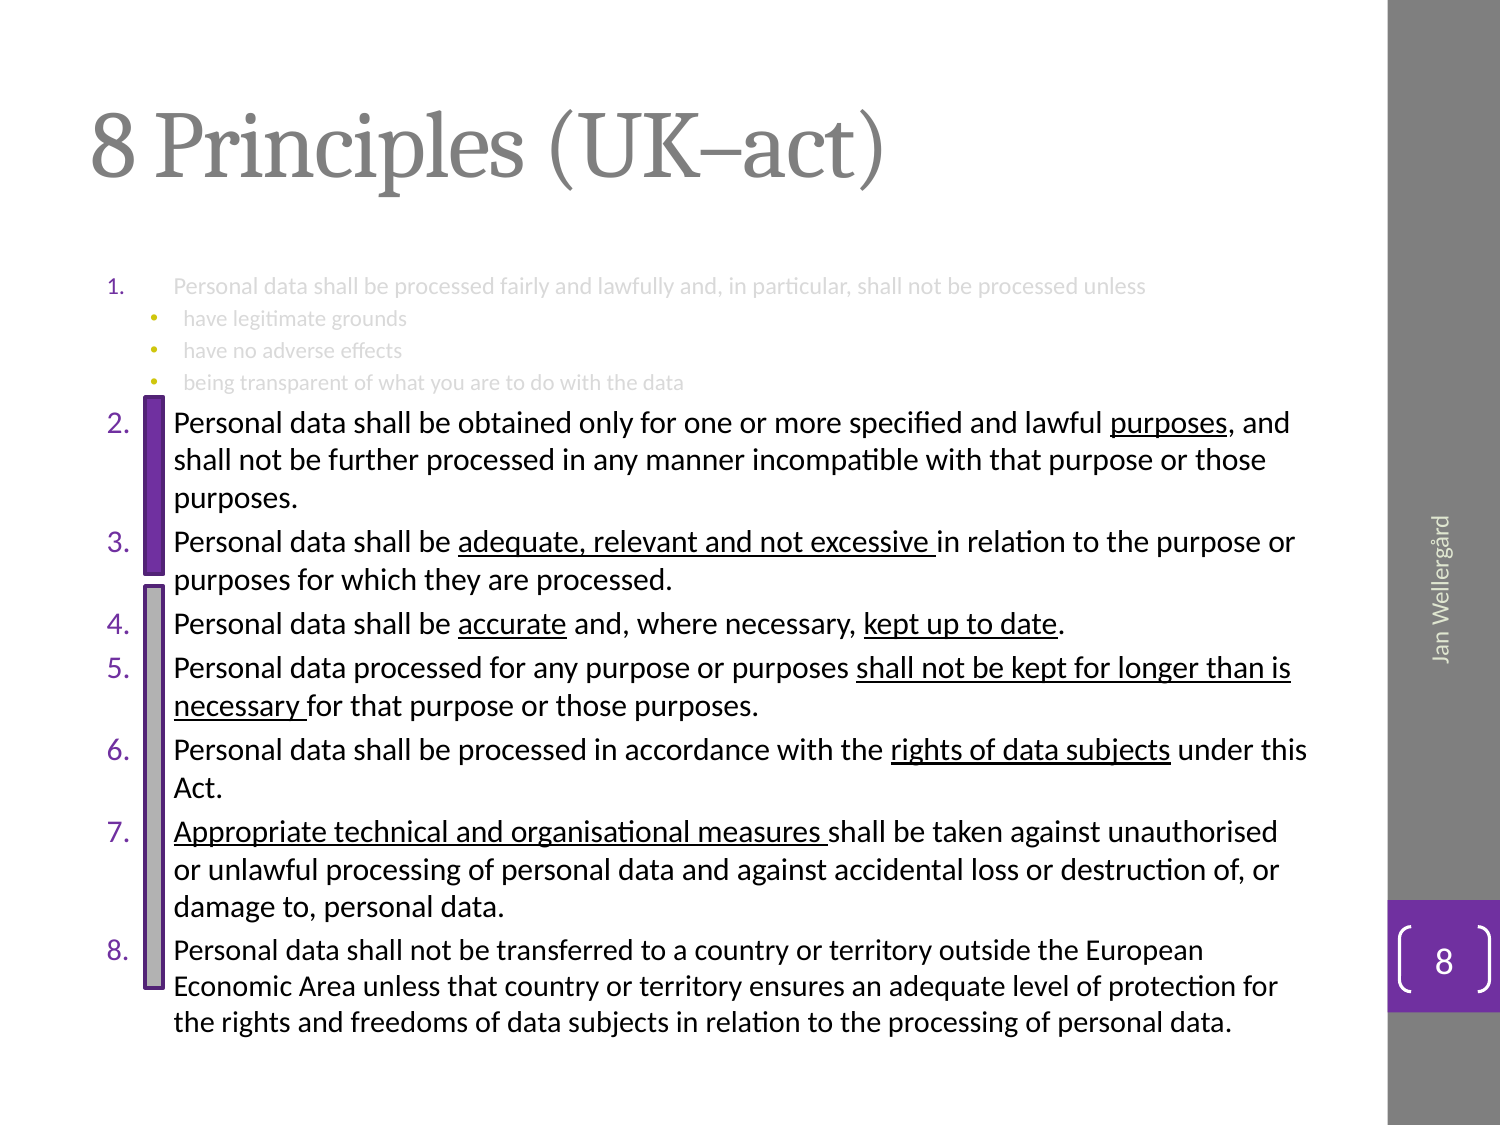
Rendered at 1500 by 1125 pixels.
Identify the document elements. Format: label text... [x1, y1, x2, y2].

footer Jan Wellergård [1408, 500, 1469, 889]
text_box [143, 584, 165, 990]
text_box [143, 395, 165, 576]
slide_number 8 [1397, 925, 1492, 994]
title 8 Principles (UK–act) [75, 45, 1325, 233]
list Personal data shall be processed fairly and lawfully and, in particular, shall not be processed unless have legitimate grounds have no adverse effects being transparent of what you are to do with the data Personal data shall be obtained only for one or more specified and lawful purposes, and shall not be further processed in any manner incompatible with that purpose or those purposes. Personal data shall be adequate, relevant and not excessive in relation to the purpose or purposes for which they are processed. Personal data shall be accurate and, where necessary, kept up to date. Personal data processed for any purpose or purposes shall not be kept for longer than is necessary for that purpose or those purposes. Personal data shall be processed in accordance with the rights of data subjects under this Act. Appropriate technical and organisational measures shall be taken against unauthorised or unlawful processing of personal data and against accidental loss or destruction of, or damage to, personal data. Personal data shall not be transferred to a country or territory outside the European Economic Area unless that country or territory ensures an adequate level of protection for the rights and freedoms of data subjects in relation to the processing of personal data. [75, 262, 1325, 1050]
